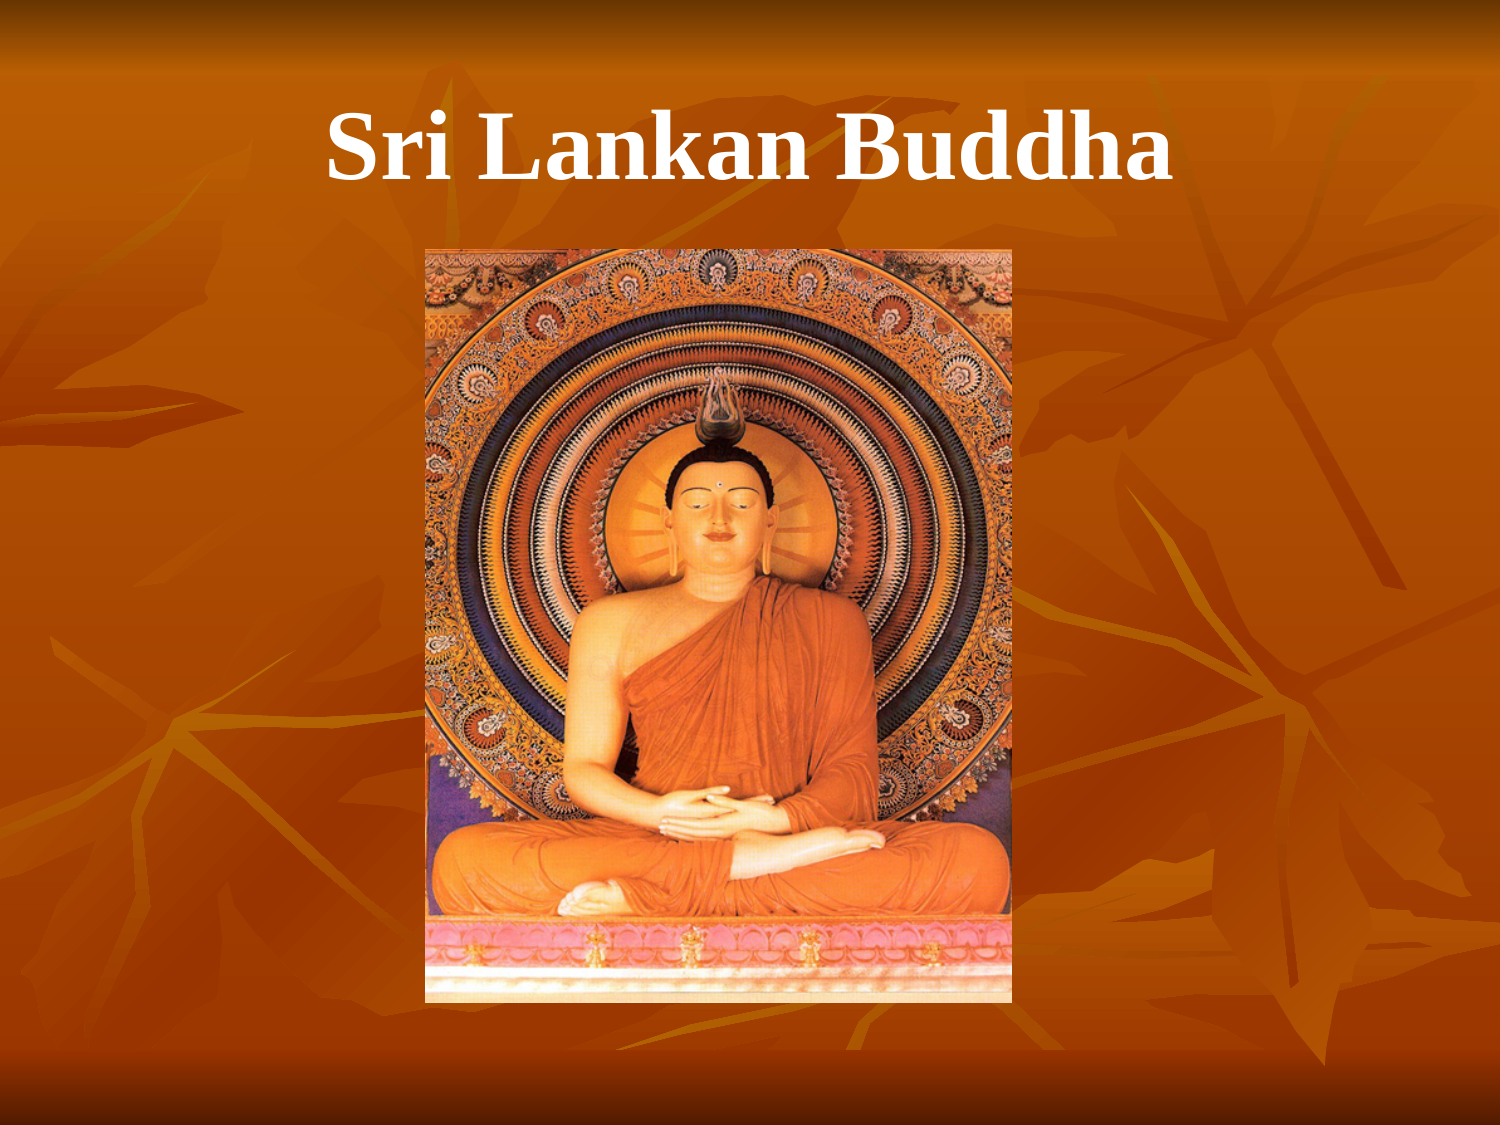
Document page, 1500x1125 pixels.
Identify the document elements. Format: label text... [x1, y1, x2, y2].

title Sri Lankan Buddha [74, 45, 1426, 234]
picture [424, 249, 1012, 1004]
